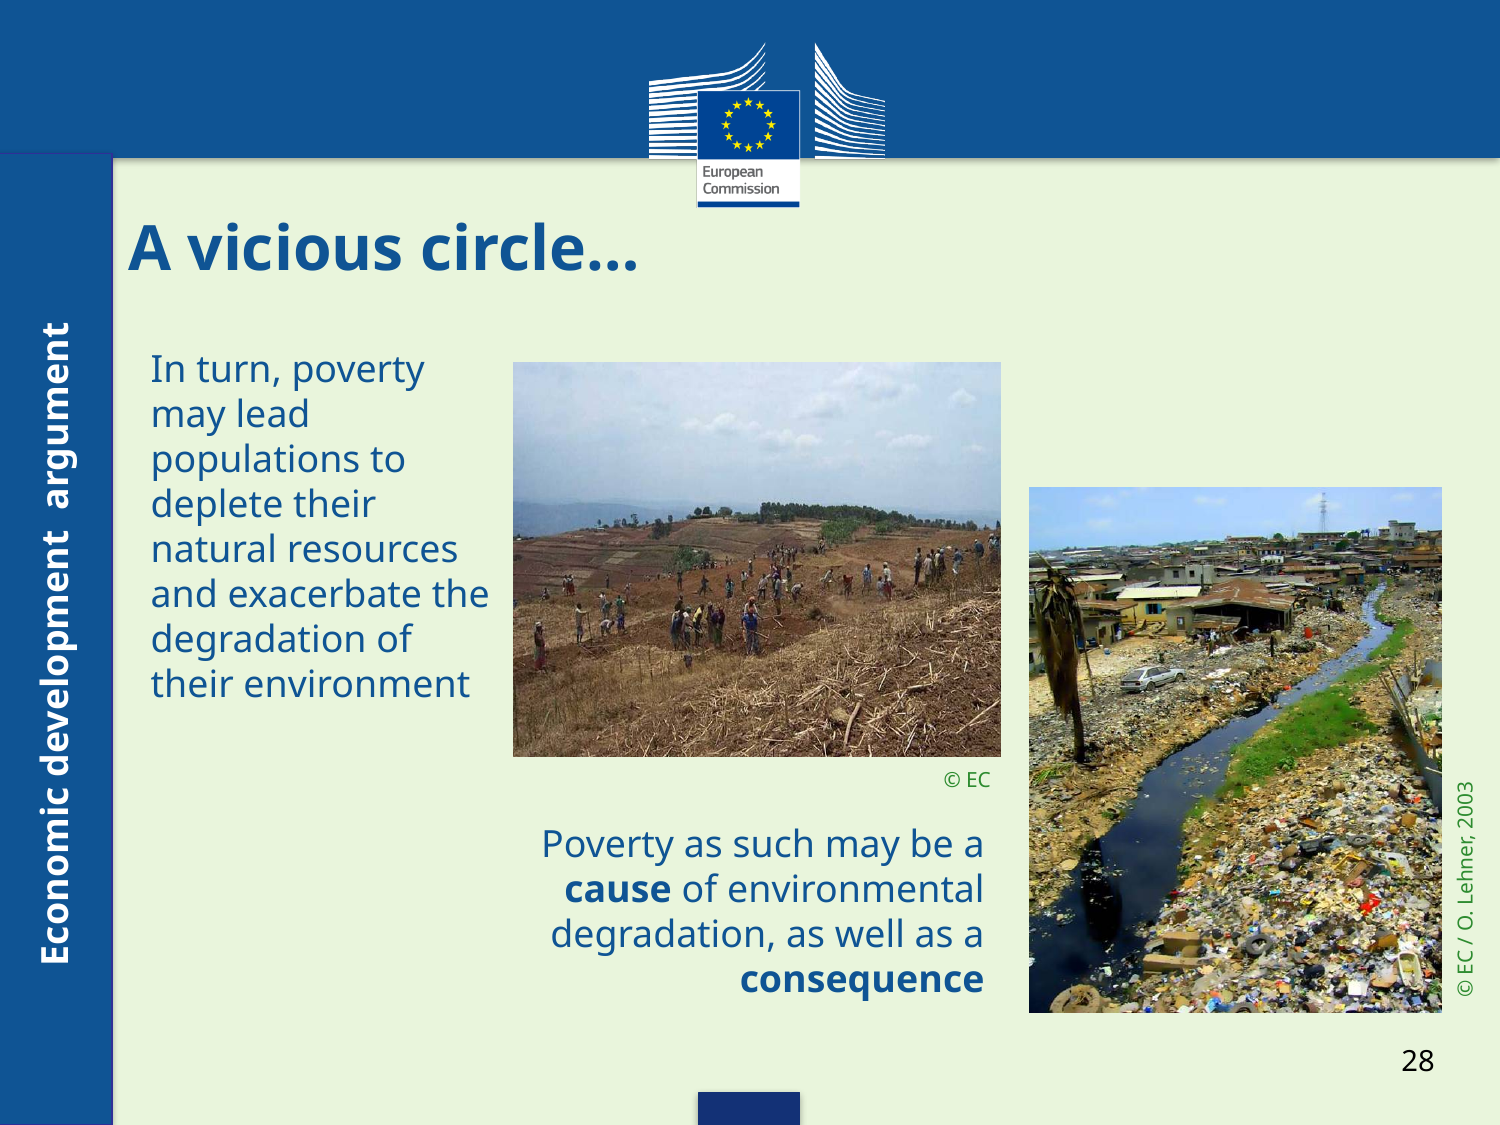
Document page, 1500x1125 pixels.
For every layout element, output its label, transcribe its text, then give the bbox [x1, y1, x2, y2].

picture [649, 42, 885, 143]
title A vicious circle… [112, 143, 1500, 348]
text_box Economic development argument [0, 153, 113, 1125]
text_box In turn, poverty may lead populations to deplete their natural resources and exacerbate the degradation of their environment [135, 337, 514, 713]
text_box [513, 362, 1006, 813]
list Poverty as such may be a cause of environmental degradation, as well as a consequence [387, 812, 1001, 1125]
slide_number 28 [1374, 1034, 1451, 1113]
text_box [1028, 487, 1500, 1013]
